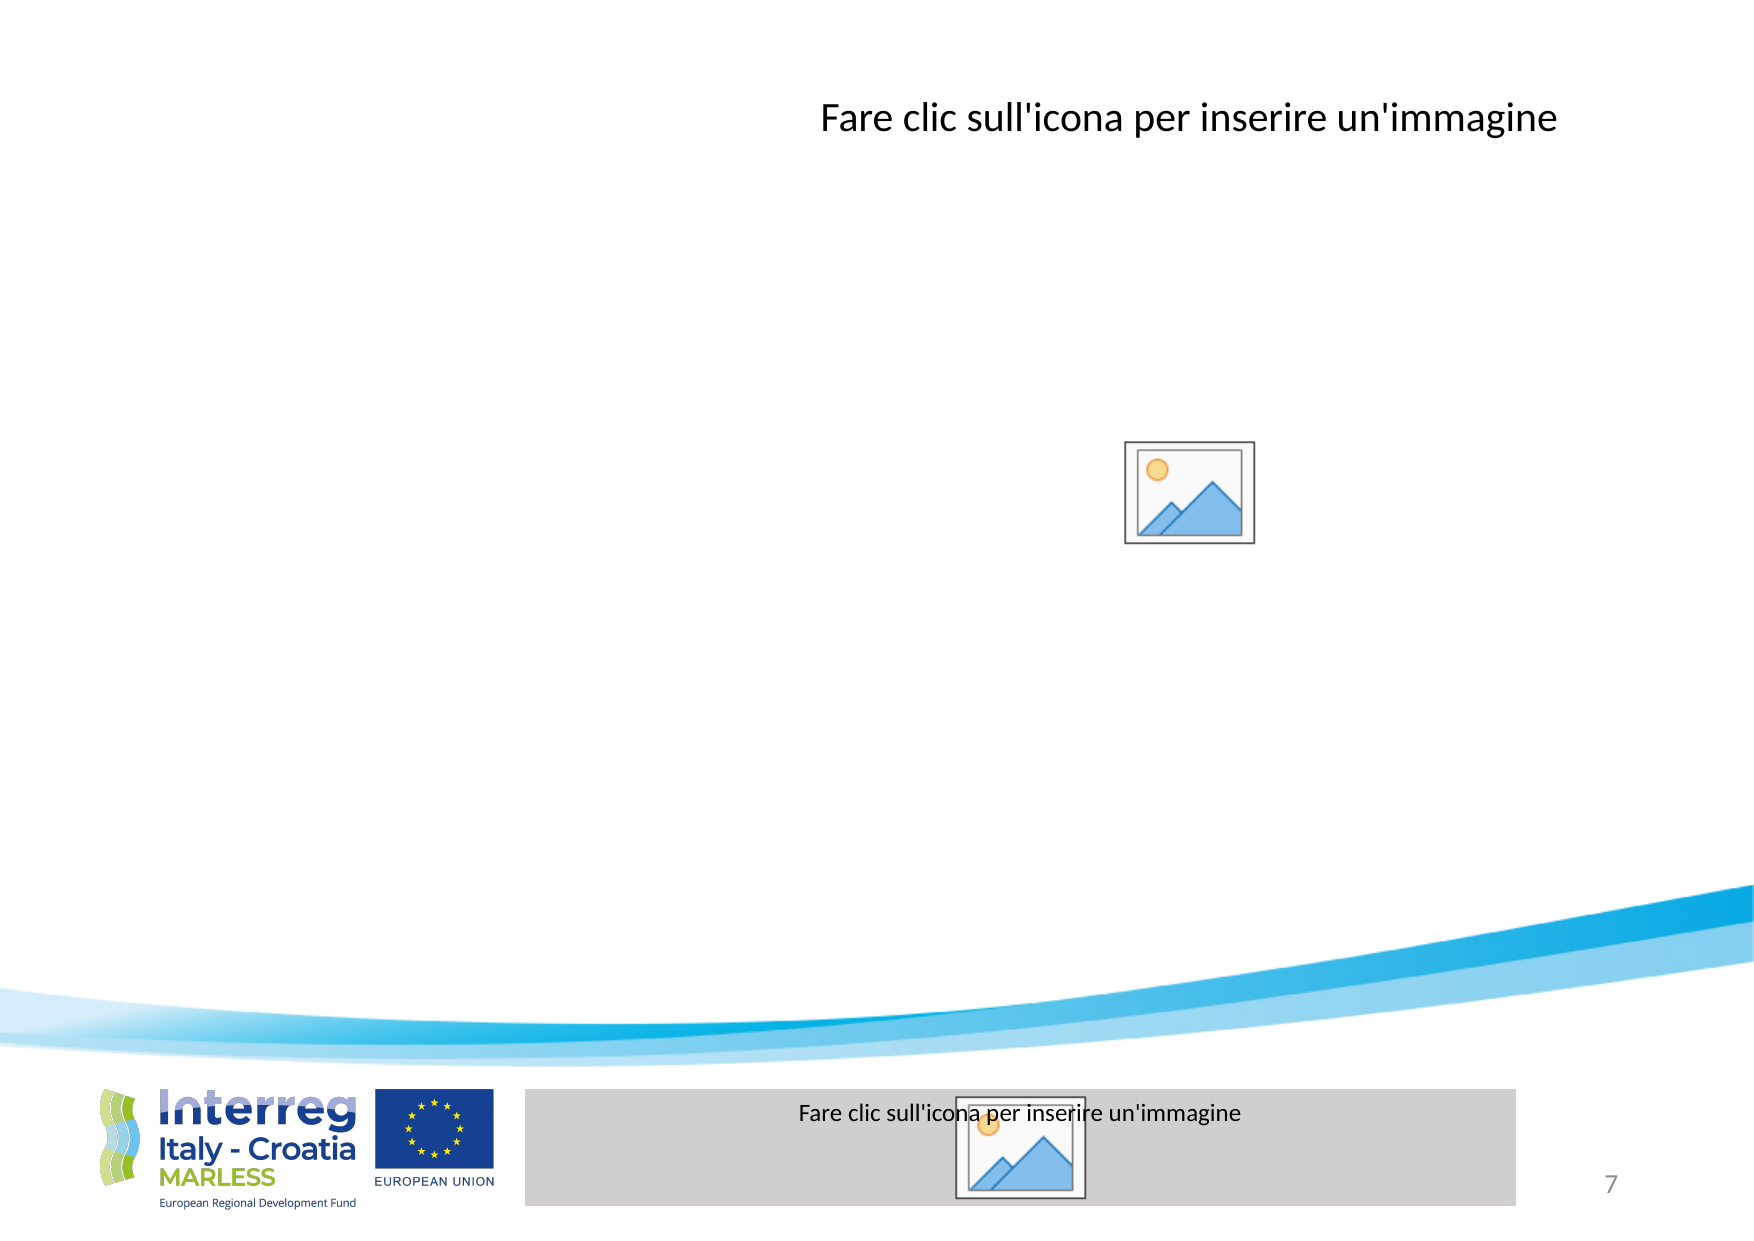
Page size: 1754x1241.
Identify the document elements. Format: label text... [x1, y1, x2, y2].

picture [0, 81, 1754, 1220]
slide_number 7 [1526, 1149, 1634, 1216]
